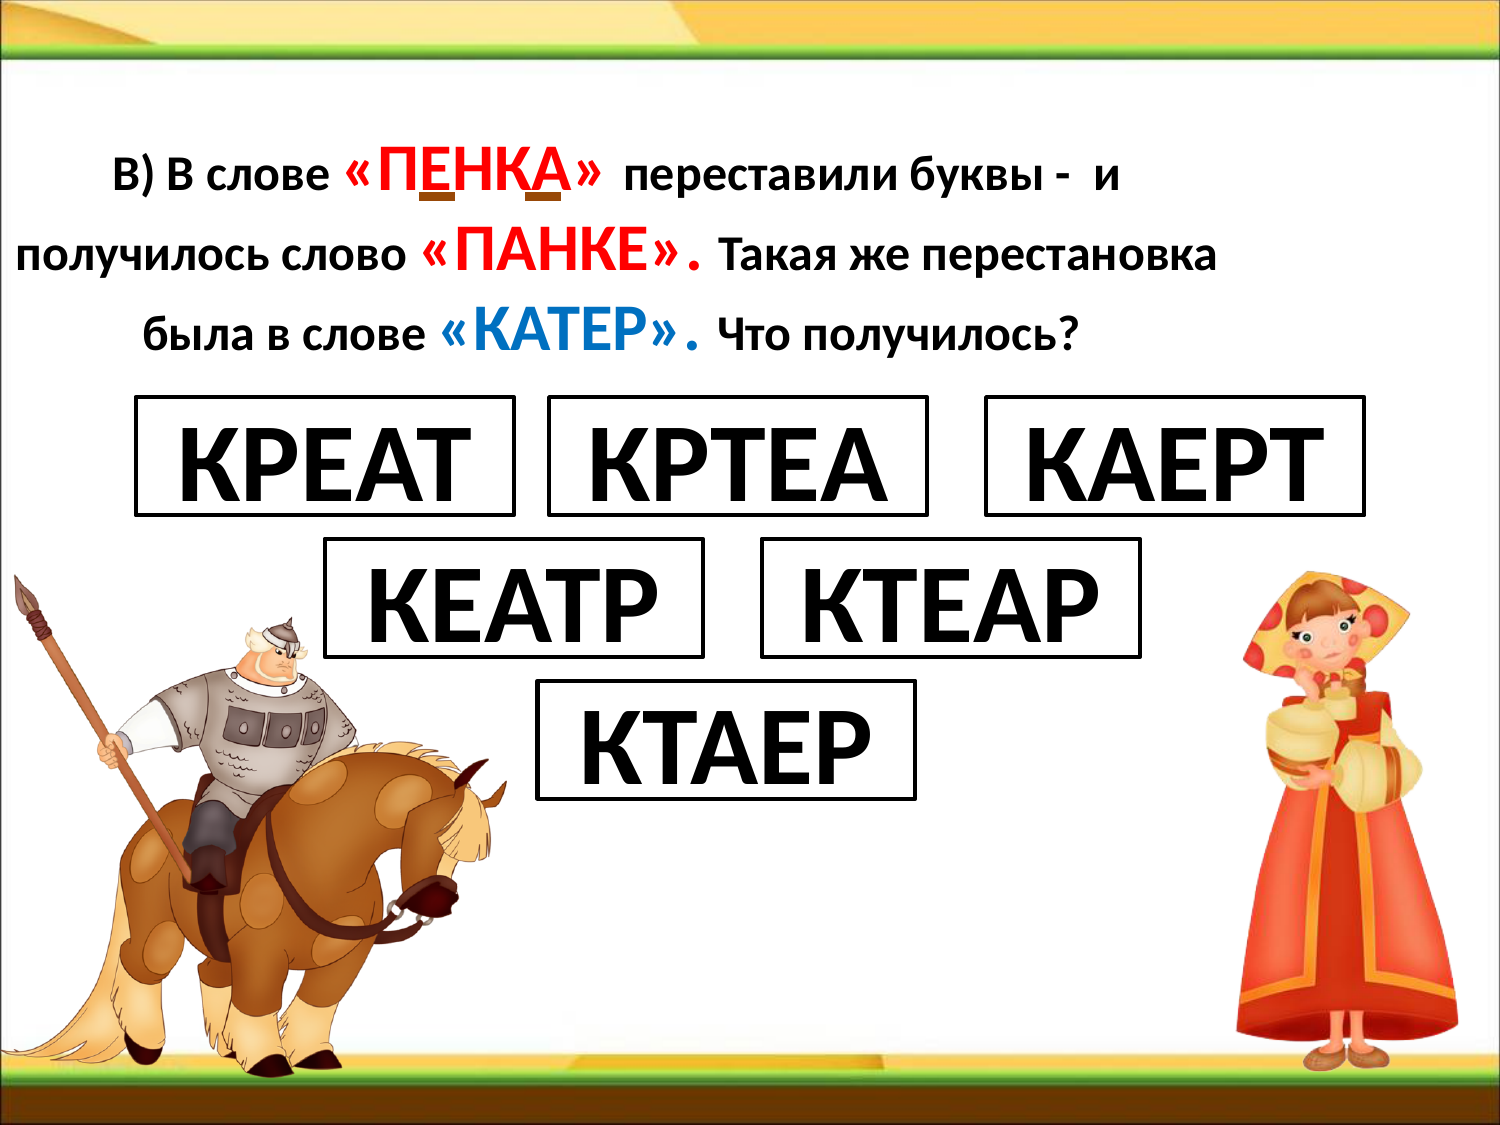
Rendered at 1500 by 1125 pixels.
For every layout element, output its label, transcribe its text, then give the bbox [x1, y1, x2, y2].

text_box КРТЕА [547, 395, 929, 517]
picture [0, 0, 1500, 1125]
text_box КЕАТР [323, 537, 705, 659]
text_box КРЕАТ [134, 395, 516, 517]
text_box В) В слове «ПЕНКА» переставили буквы - и получилось слово «ПАНКЕ». Такая же перестановка была в слове «КАТЕР». Что получилось? [0, 111, 1236, 376]
text_box КТЕАР [760, 537, 1142, 659]
text_box КАЕРТ [984, 395, 1366, 517]
text_box КТАЕР [535, 679, 917, 801]
